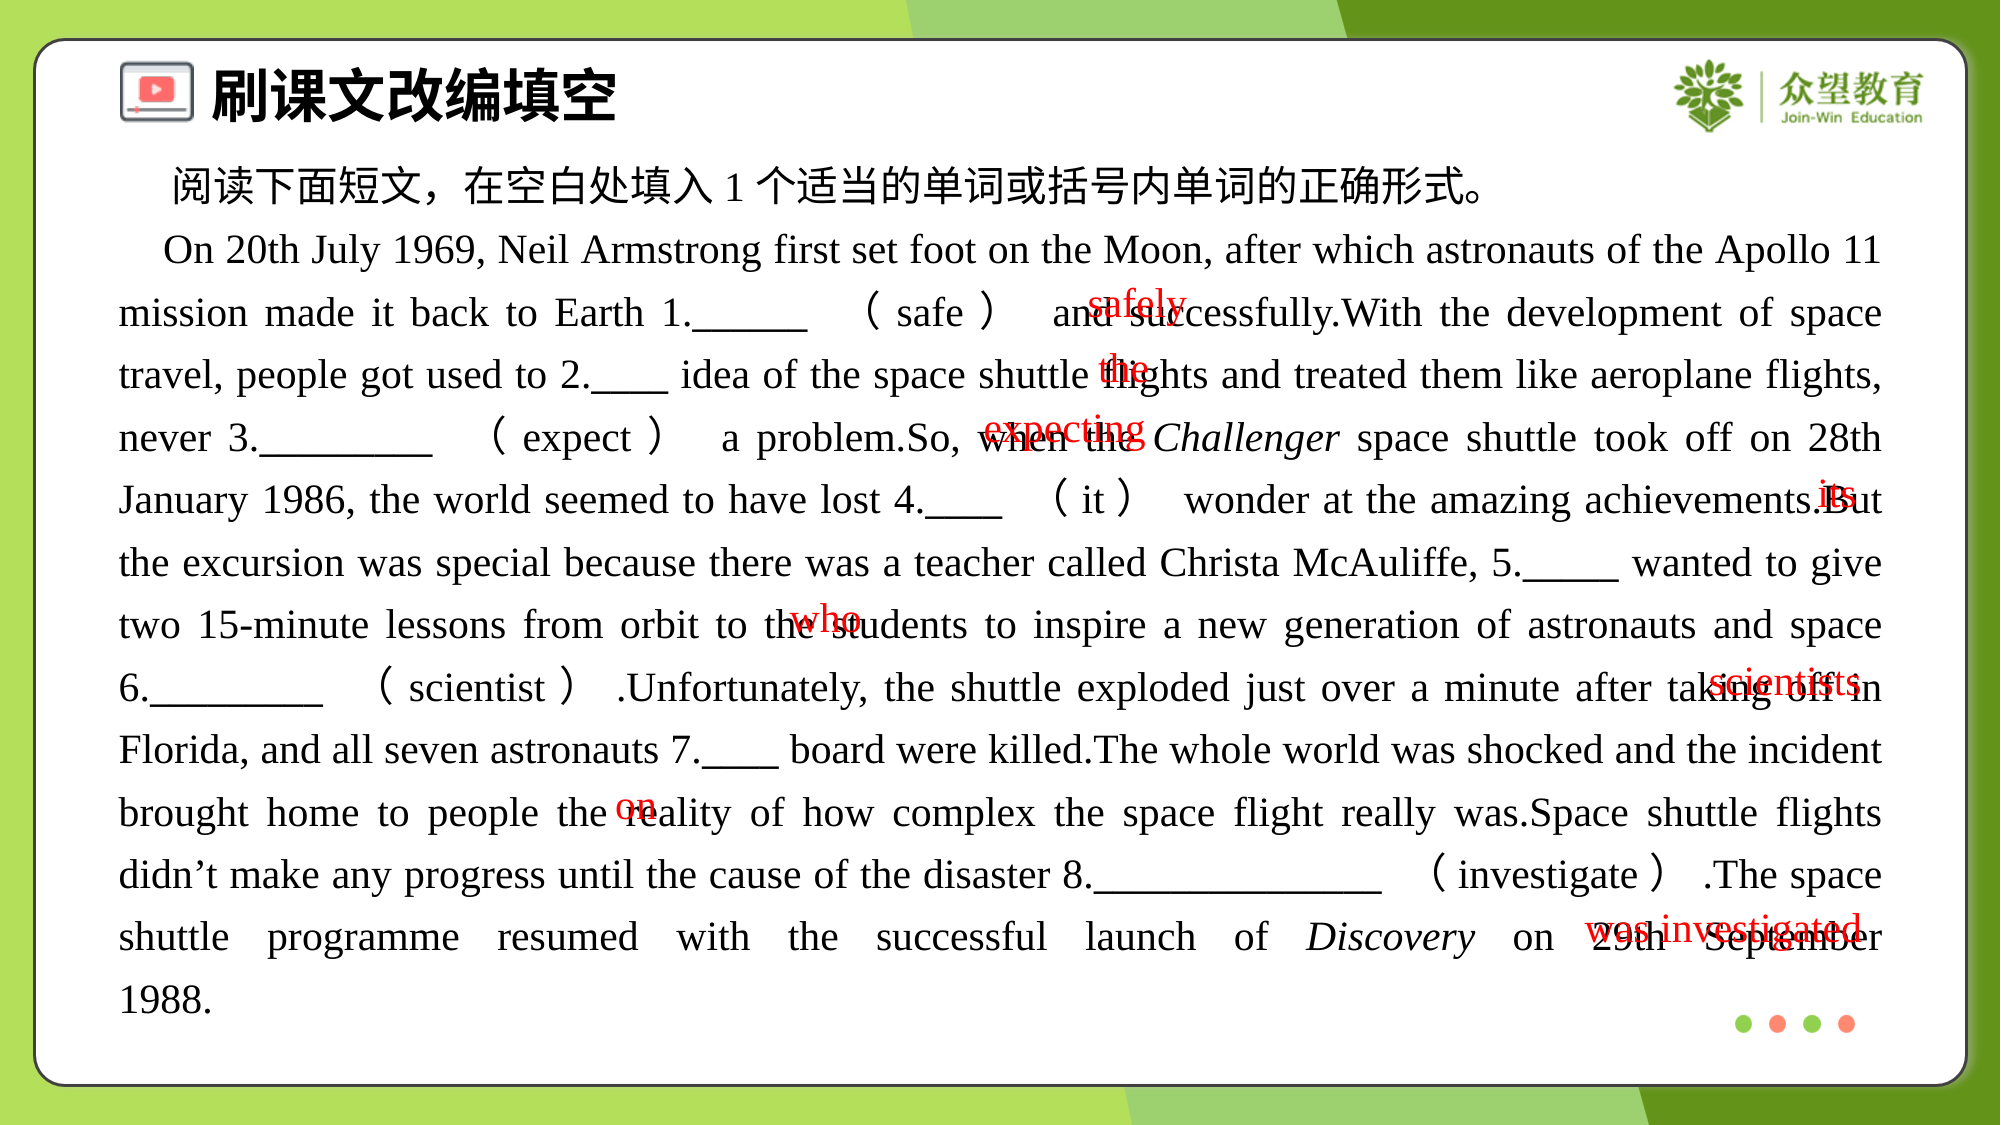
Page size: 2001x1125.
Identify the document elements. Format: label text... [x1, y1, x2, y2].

text_box was investigated [1575, 888, 1872, 946]
text_box scientists [1704, 640, 1867, 699]
text_box expecting [979, 388, 1151, 447]
text_box on [610, 765, 662, 824]
text_box the [1093, 328, 1154, 386]
text_box who [785, 578, 867, 636]
picture [0, 0, 2000, 1125]
text_box safely [1083, 263, 1192, 322]
text_box 阅读下面短文，在空白处填入1个适当的单词或括号内单词的正确形式。 On 20th July 1969, Neil Armstrong first set foot on the Moon, after which astronauts of the Apollo 11 mission made it back to Earth 1.______ （safe） and successfully.With the development of space travel, people got used to 2.____ idea of the space shuttle flights and treated them like aeroplane flights, never 3._________ （expect） a problem.So, when the Challenger space shuttle took off on 28th January 1986, the world seemed to have lost 4.____ （it） wonder at the amazing achievements.But the excursion was special because there was a teacher called Christa McAuliffe, 5._____ wanted to give two 15-minute lessons from orbit to the students to inspire a new generation of astronauts and space 6._________ （scientist）.Unfortunately, the shuttle exploded just over a minute after taking off in Florida, and all seven astronauts 7.____ board were killed.The whole world was shocked and the incident brought home to people the reality of how complex the space flight really was.Space shuttle flights didn’t make any progress until the cause of the disaster 8._______________ （investigate）.The space shuttle programme resumed with the successful launch of Discovery on 29th September 1988.#1.1 [118, 146, 1883, 1079]
text_box its [1812, 453, 1862, 511]
